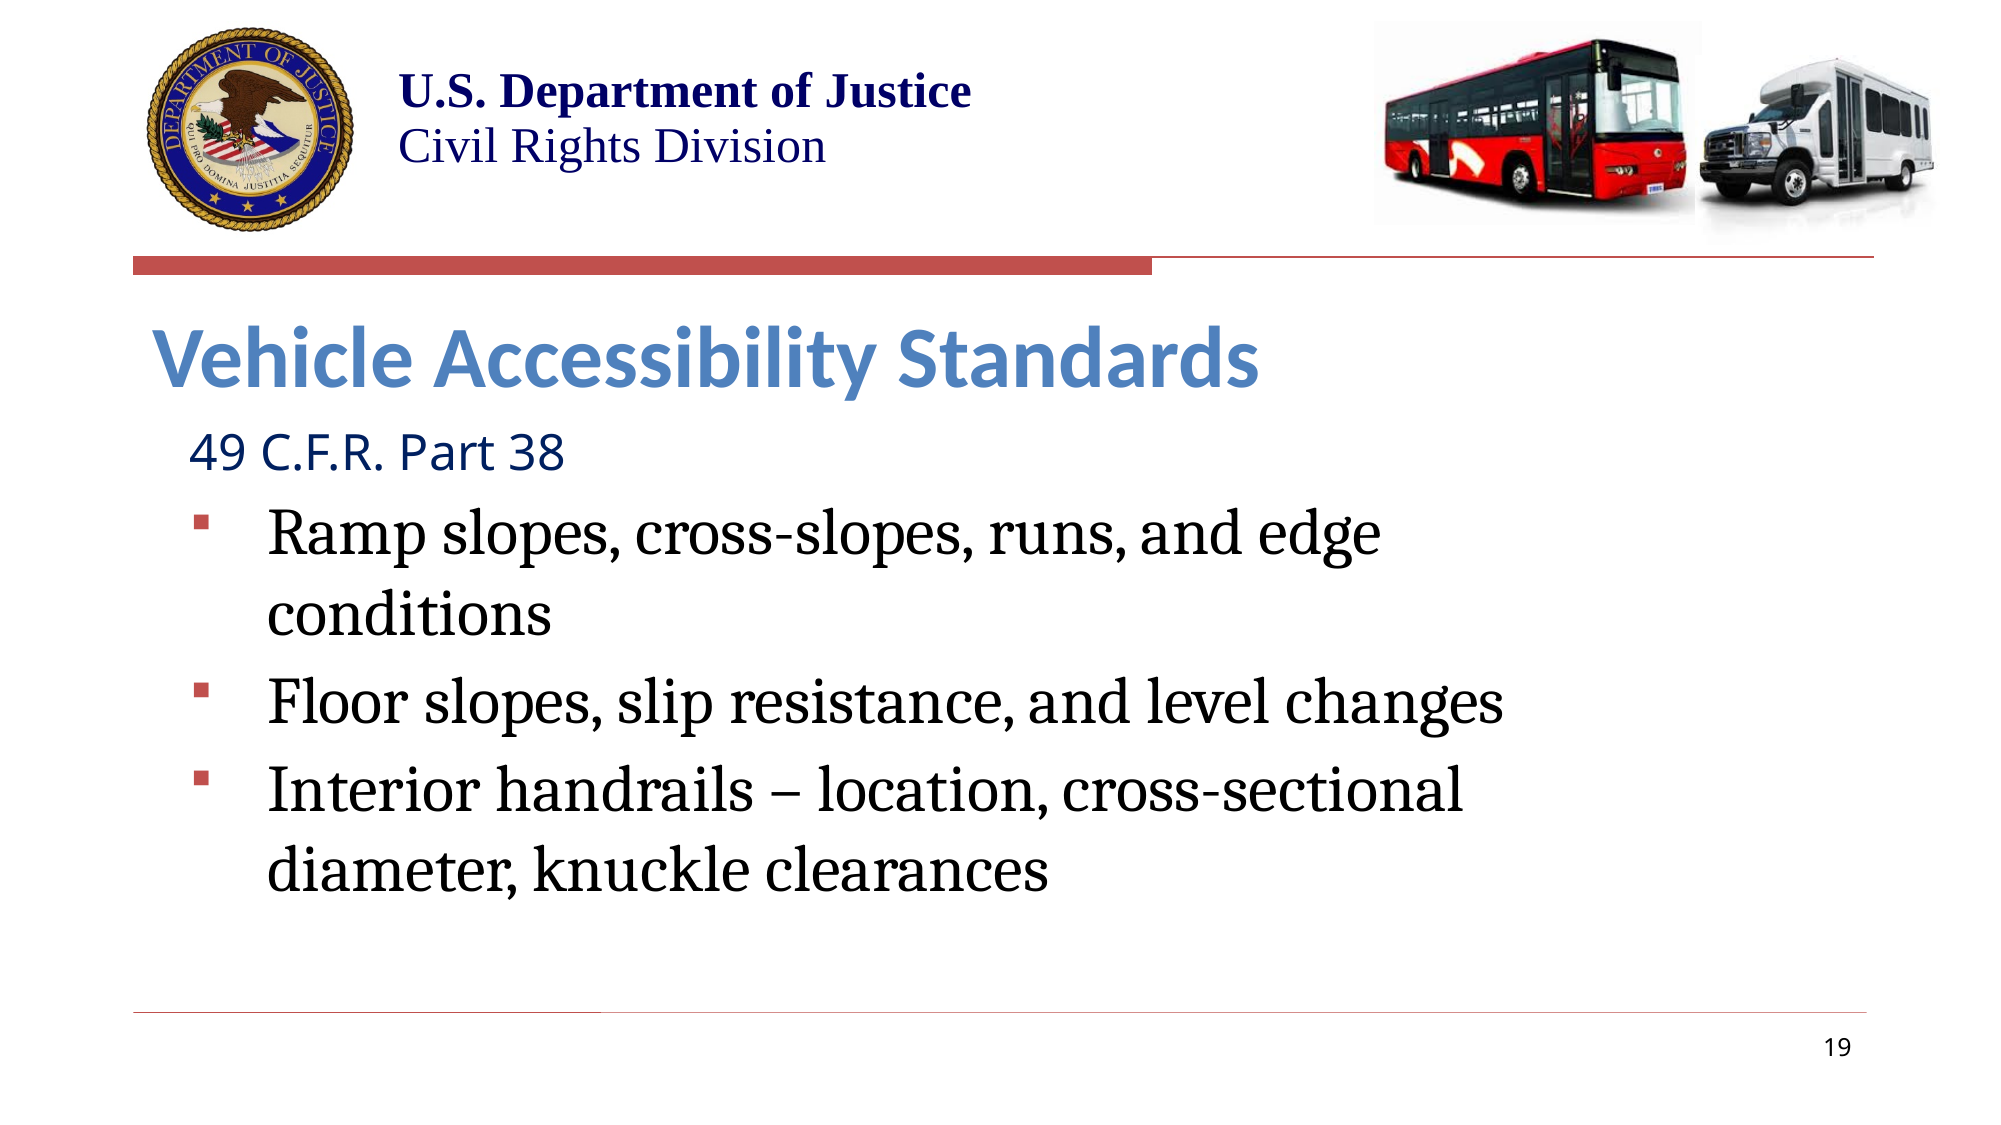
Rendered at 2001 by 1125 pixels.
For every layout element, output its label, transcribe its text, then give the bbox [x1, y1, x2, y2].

picture [1374, 21, 1940, 245]
title Vehicle Accessibility Standards [137, 287, 1713, 413]
list 49 C.F.R. Part 38 Ramp slopes, cross-slopes, runs, and edge conditions Floor slopes, slip resistance, and level changes Interior handrails – location, cross-sectional diameter, knuckle clearances [174, 412, 1694, 1001]
picture [137, 21, 363, 238]
slide_number 19 [1433, 1024, 1867, 1103]
